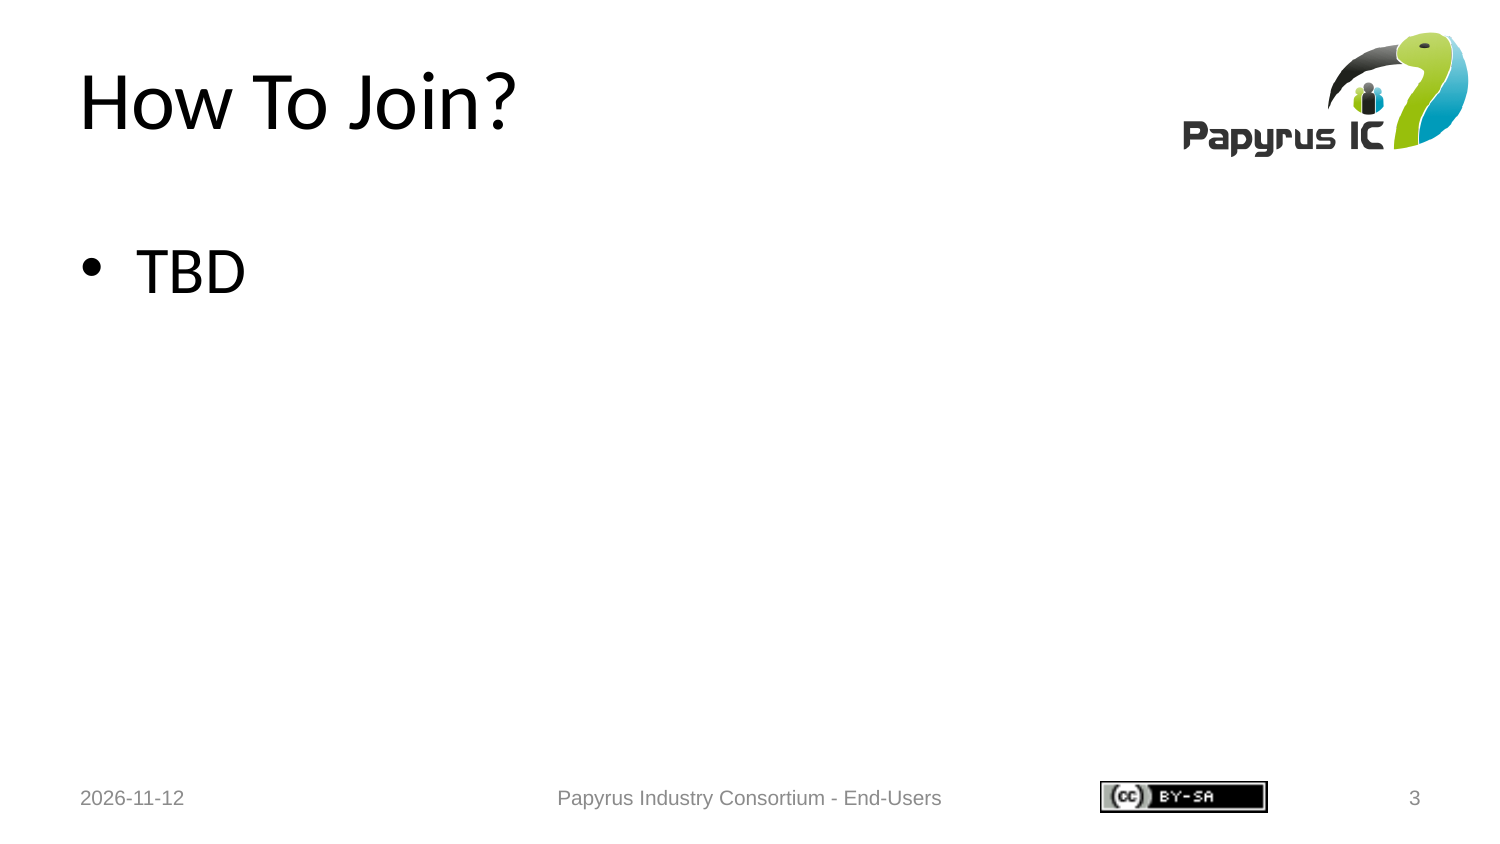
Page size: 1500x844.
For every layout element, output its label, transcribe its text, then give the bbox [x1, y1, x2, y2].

picture [1100, 781, 1267, 813]
slide_number 3 [1267, 781, 1436, 814]
title How To Join? [64, 29, 1176, 163]
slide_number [65, 781, 234, 814]
list TBD [65, 219, 1436, 724]
picture [1175, 25, 1474, 163]
footer Papyrus Industry Consortium - End-Users [404, 781, 1095, 814]
